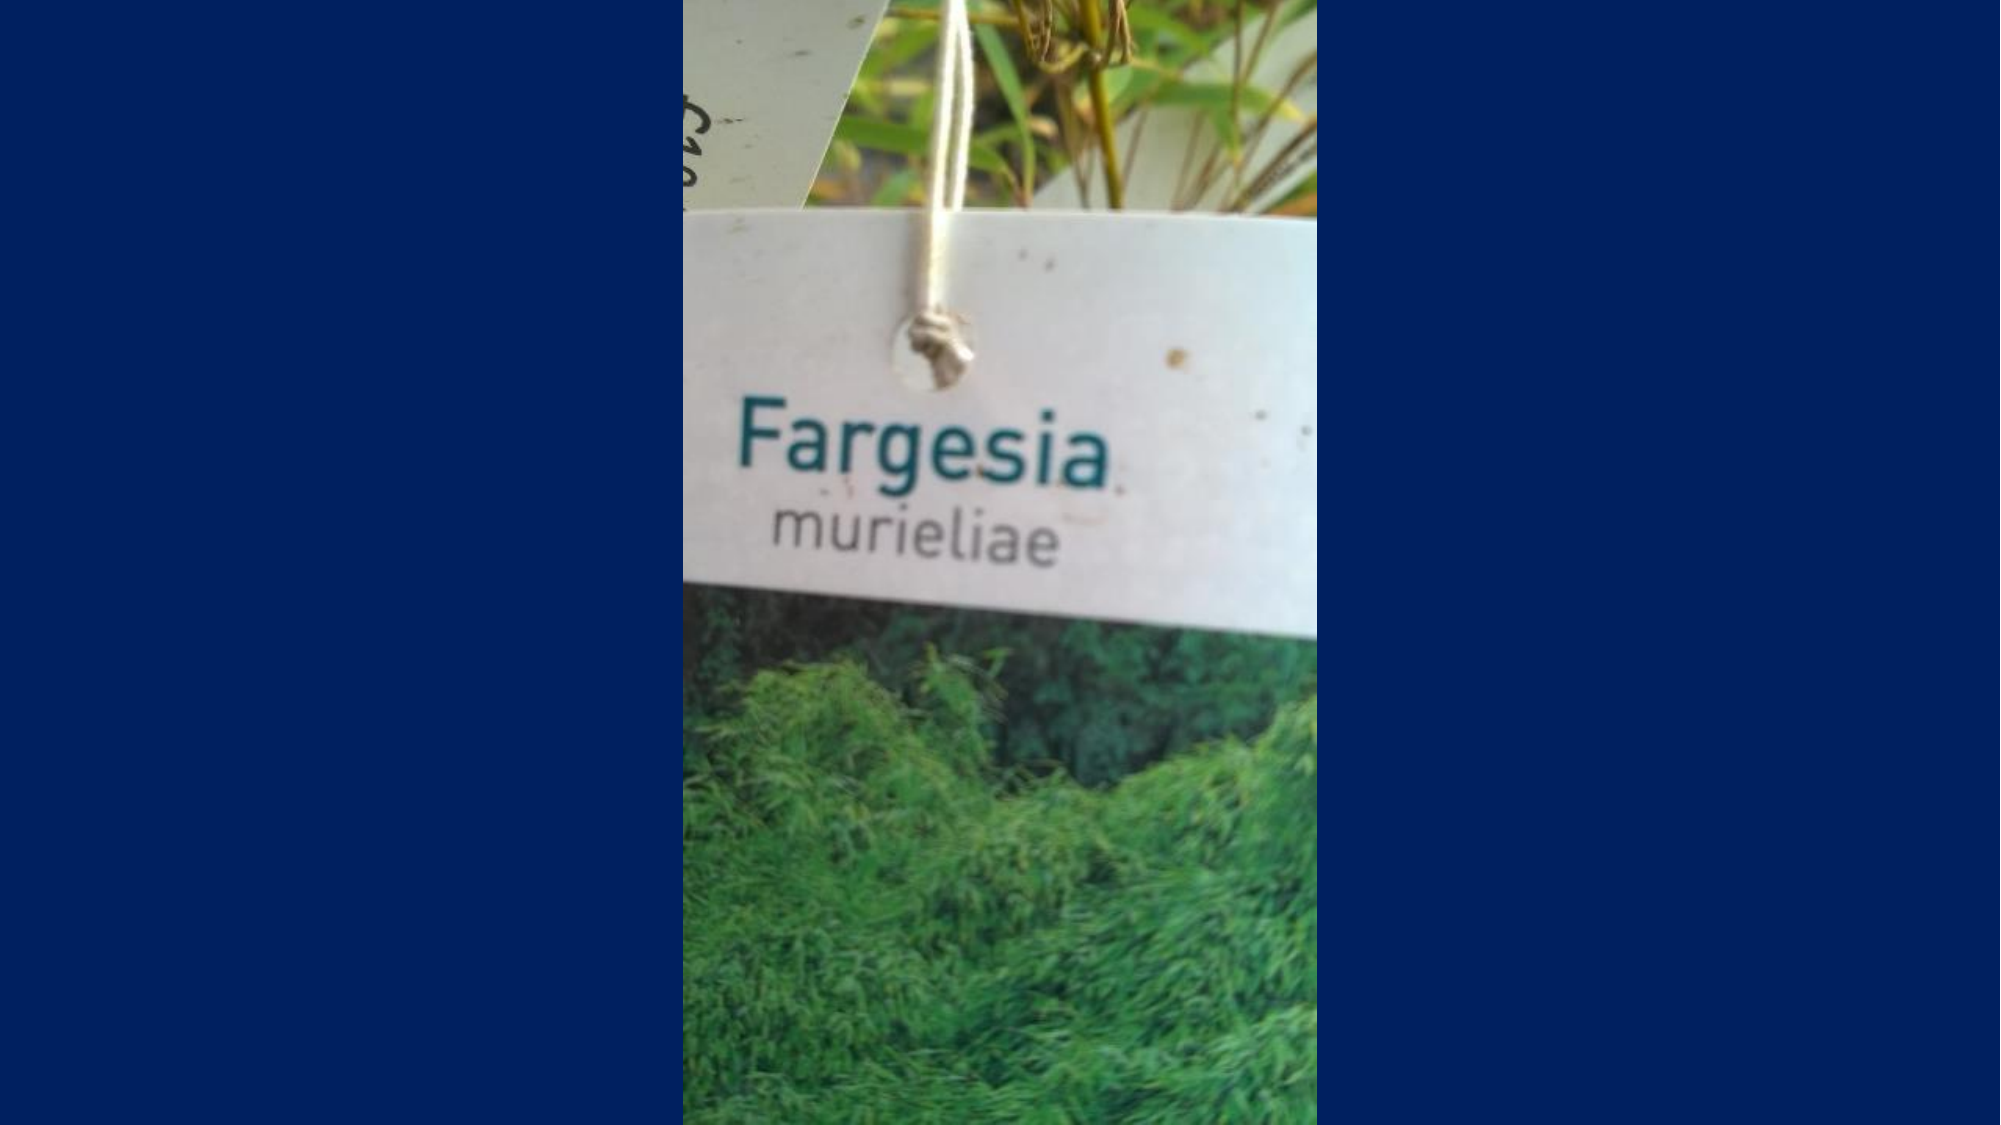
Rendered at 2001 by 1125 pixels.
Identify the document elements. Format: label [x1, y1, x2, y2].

picture [683, 0, 1317, 1125]
